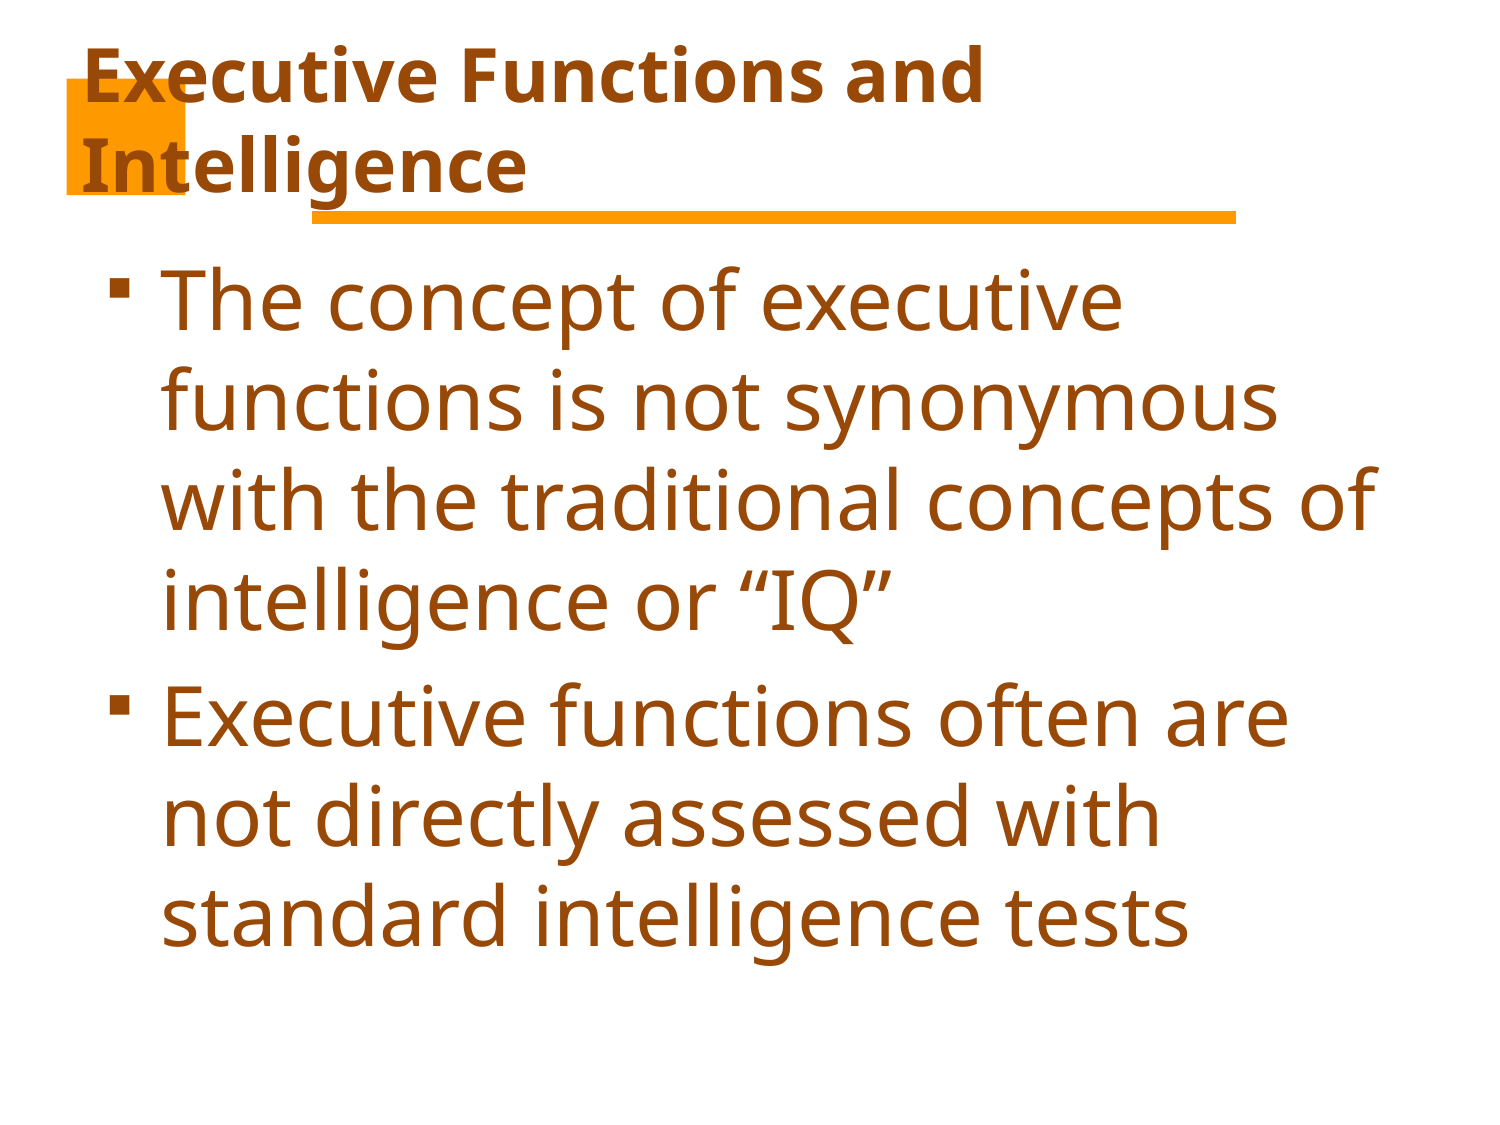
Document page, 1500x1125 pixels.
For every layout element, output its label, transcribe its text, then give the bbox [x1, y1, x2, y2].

title Executive Functions and Intelligence [66, 58, 1459, 176]
list The concept of executive functions is not synonymous with the traditional concepts of intelligence or “IQ” Executive functions often are not directly assessed with standard intelligence tests [89, 239, 1402, 1052]
text_box [64, 77, 188, 197]
